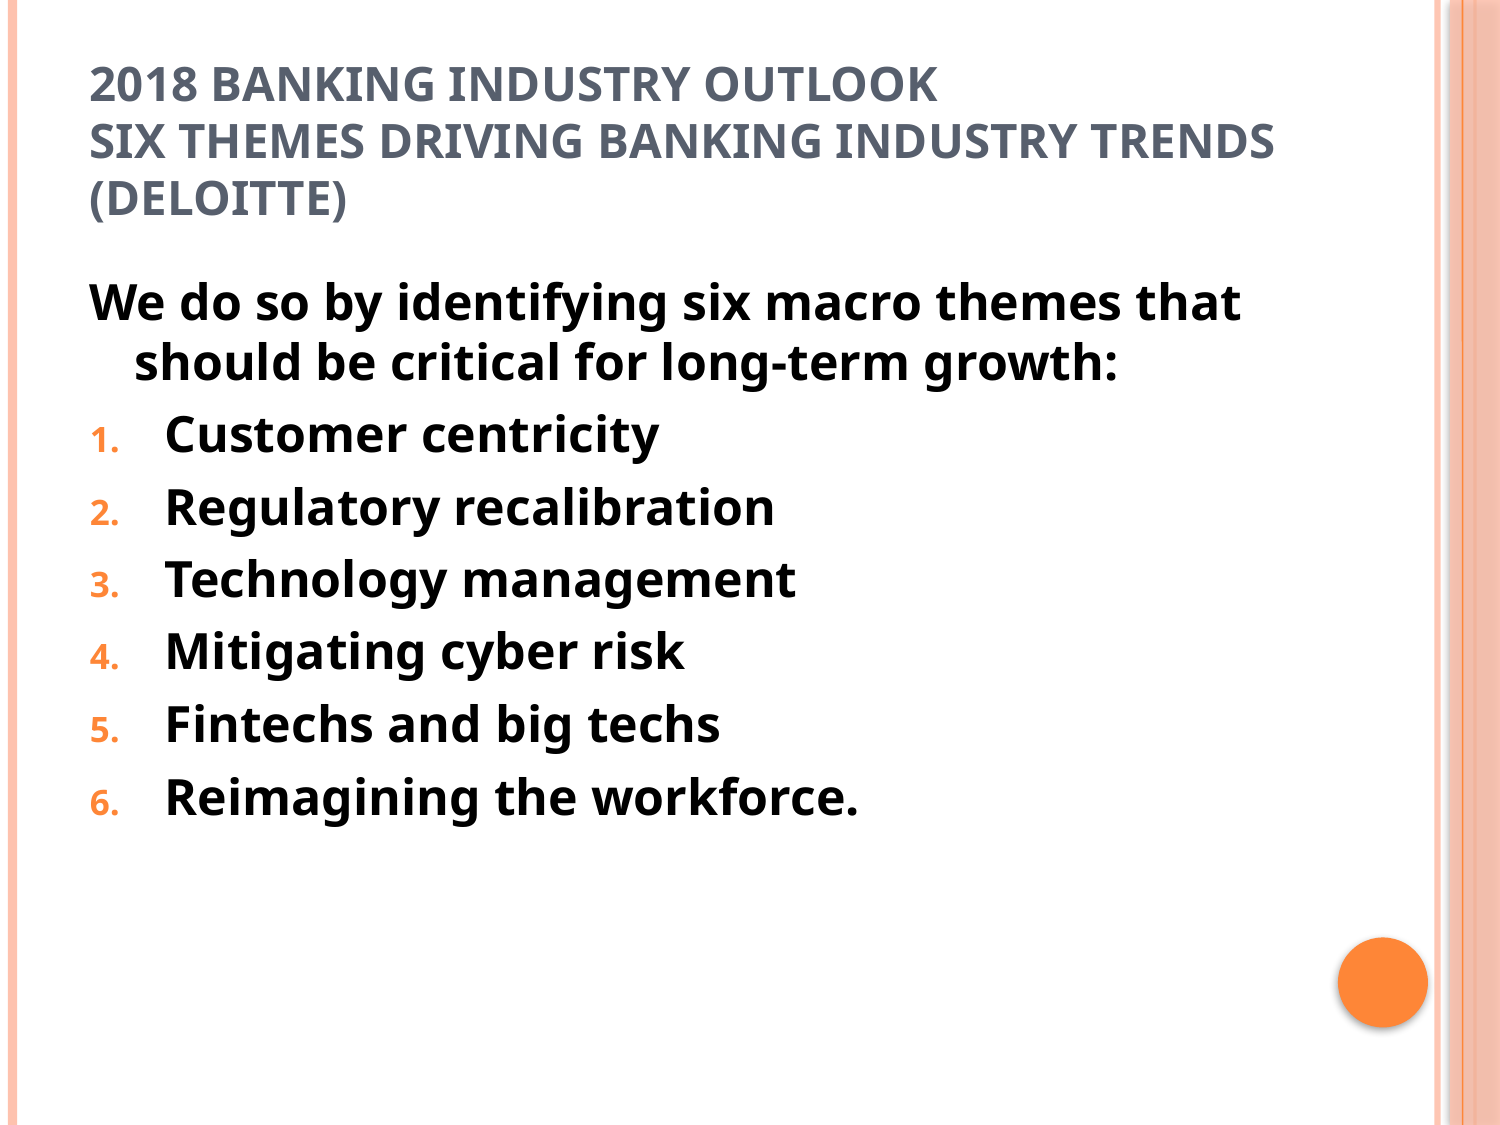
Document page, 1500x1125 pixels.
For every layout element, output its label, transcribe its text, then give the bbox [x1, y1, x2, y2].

list We do so by identifying six macro themes that should be critical for long-term growth: Customer centricity Regulatory recalibration Technology management Mitigating cyber risk Fintechs and big techs Reimagining the workforce. [75, 262, 1300, 1062]
title 2018 Banking Industry Outlook Six themes driving banking industry trends (Deloitte) [75, 45, 1300, 233]
